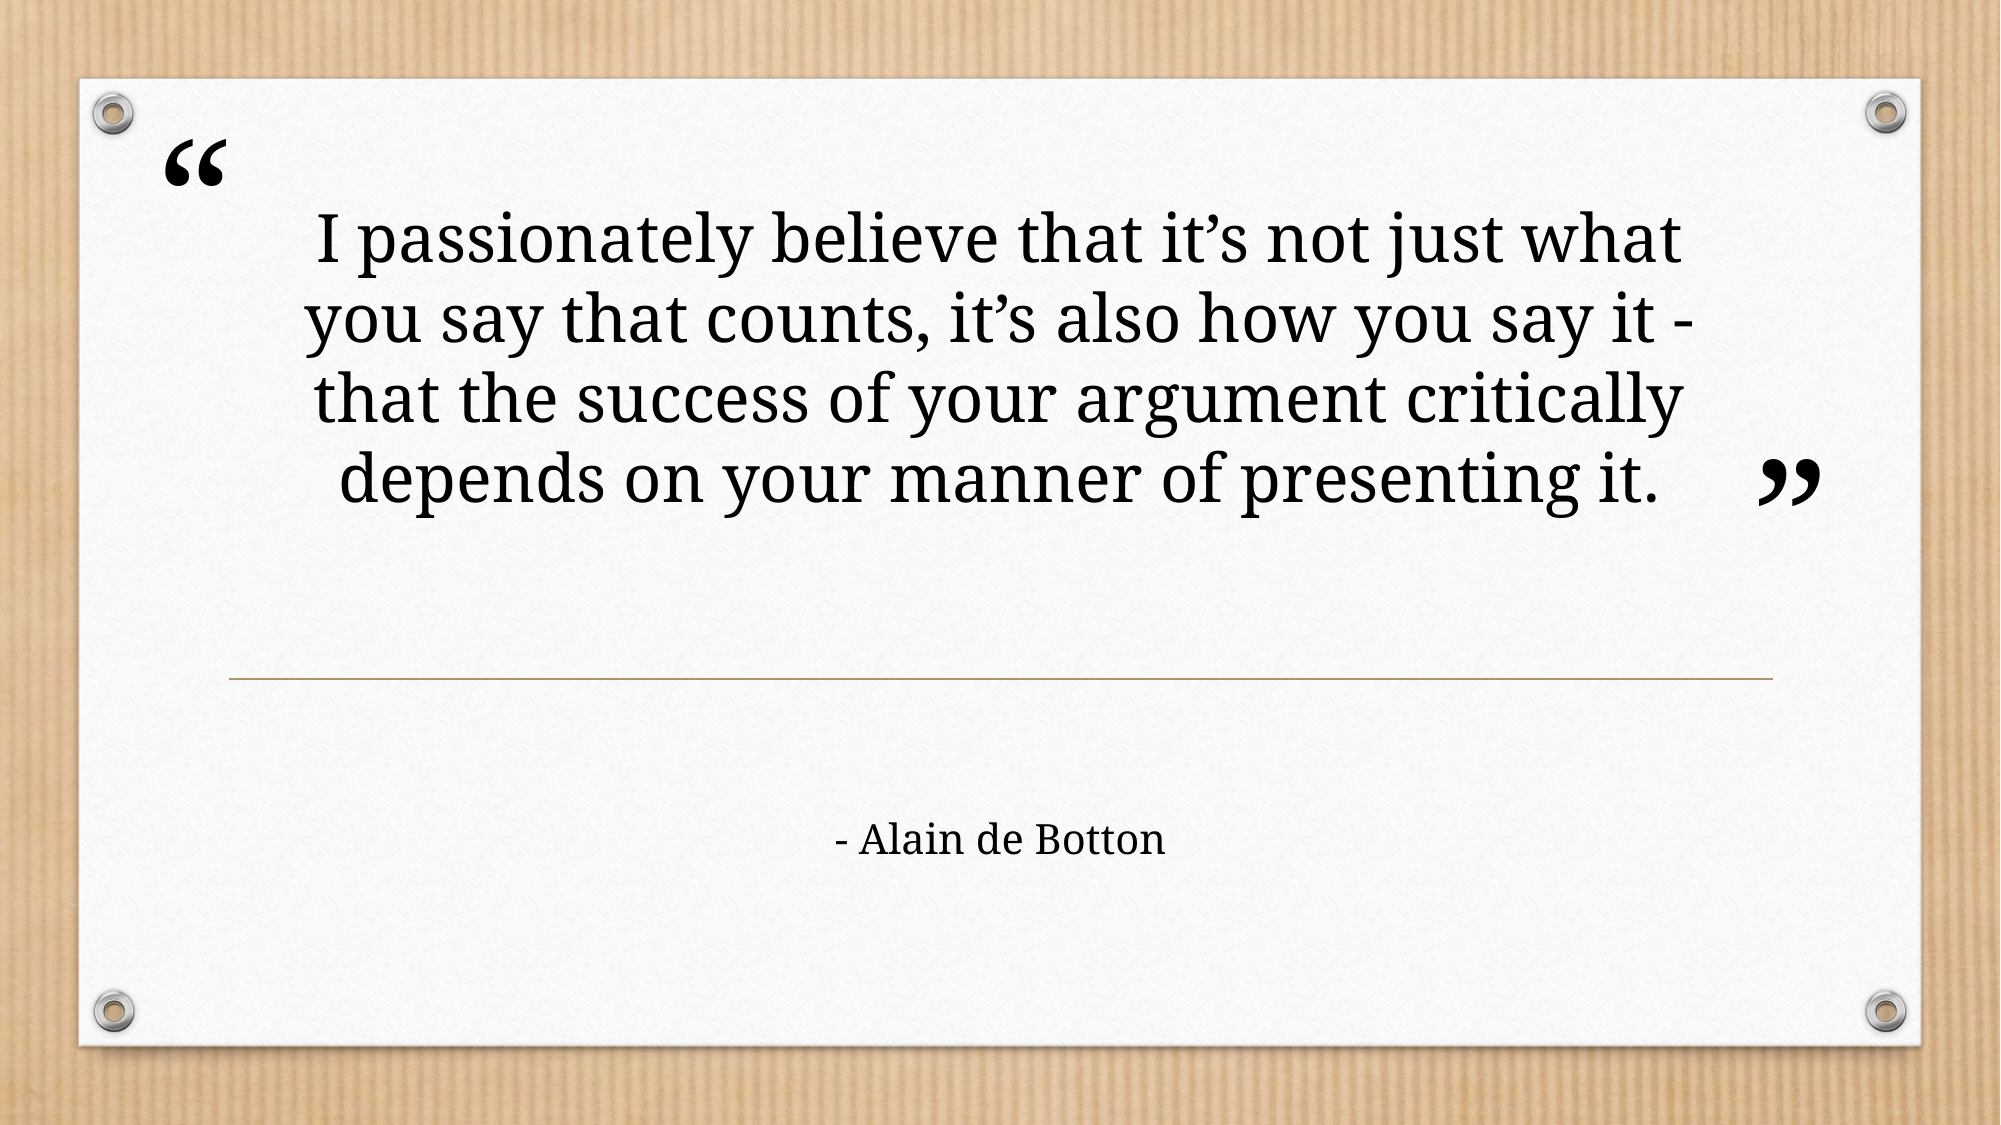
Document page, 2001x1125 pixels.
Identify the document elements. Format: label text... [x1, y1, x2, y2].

picture [0, 0, 2001, 1125]
title I passionately believe that it’s not just what you say that counts, it’s also how you say it - that the success of your argument critically depends on your manner of presenting it. [237, 161, 1763, 550]
list - Alain de Botton [212, 712, 1790, 964]
